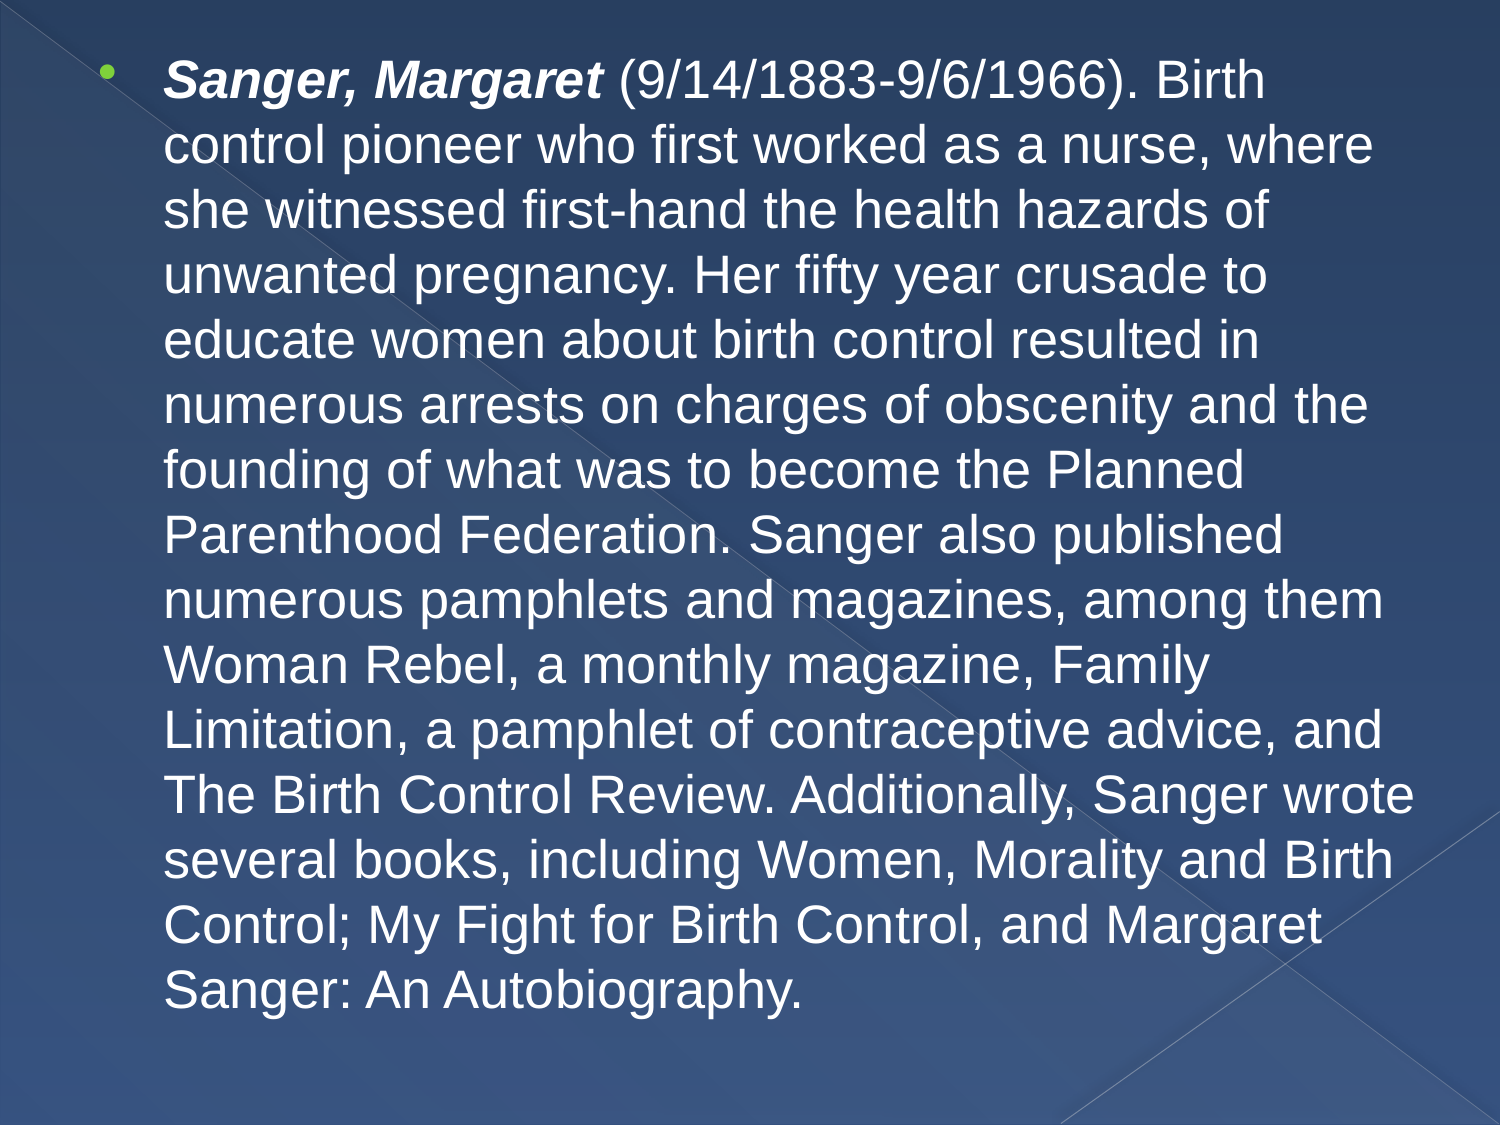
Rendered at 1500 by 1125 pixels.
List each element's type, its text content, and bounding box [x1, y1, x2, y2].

list Sanger, Margaret (9/14/1883-9/6/1966). Birth control pioneer who first worked as a nurse, where she witnessed first-hand the health hazards of unwanted pregnancy. Her fifty year crusade to educate women about birth control resulted in numerous arrests on charges of obscenity and the founding of what was to become the Planned Parenthood Federation. Sanger also published numerous pamphlets and magazines, among them Woman Rebel, a monthly magazine, Family Limitation, a pamphlet of contraceptive advice, and The Birth Control Review. Additionally, Sanger wrote several books, including Women, Morality and Birth Control; My Fight for Birth Control, and Margaret Sanger: An Autobiography. [75, 37, 1438, 1088]
